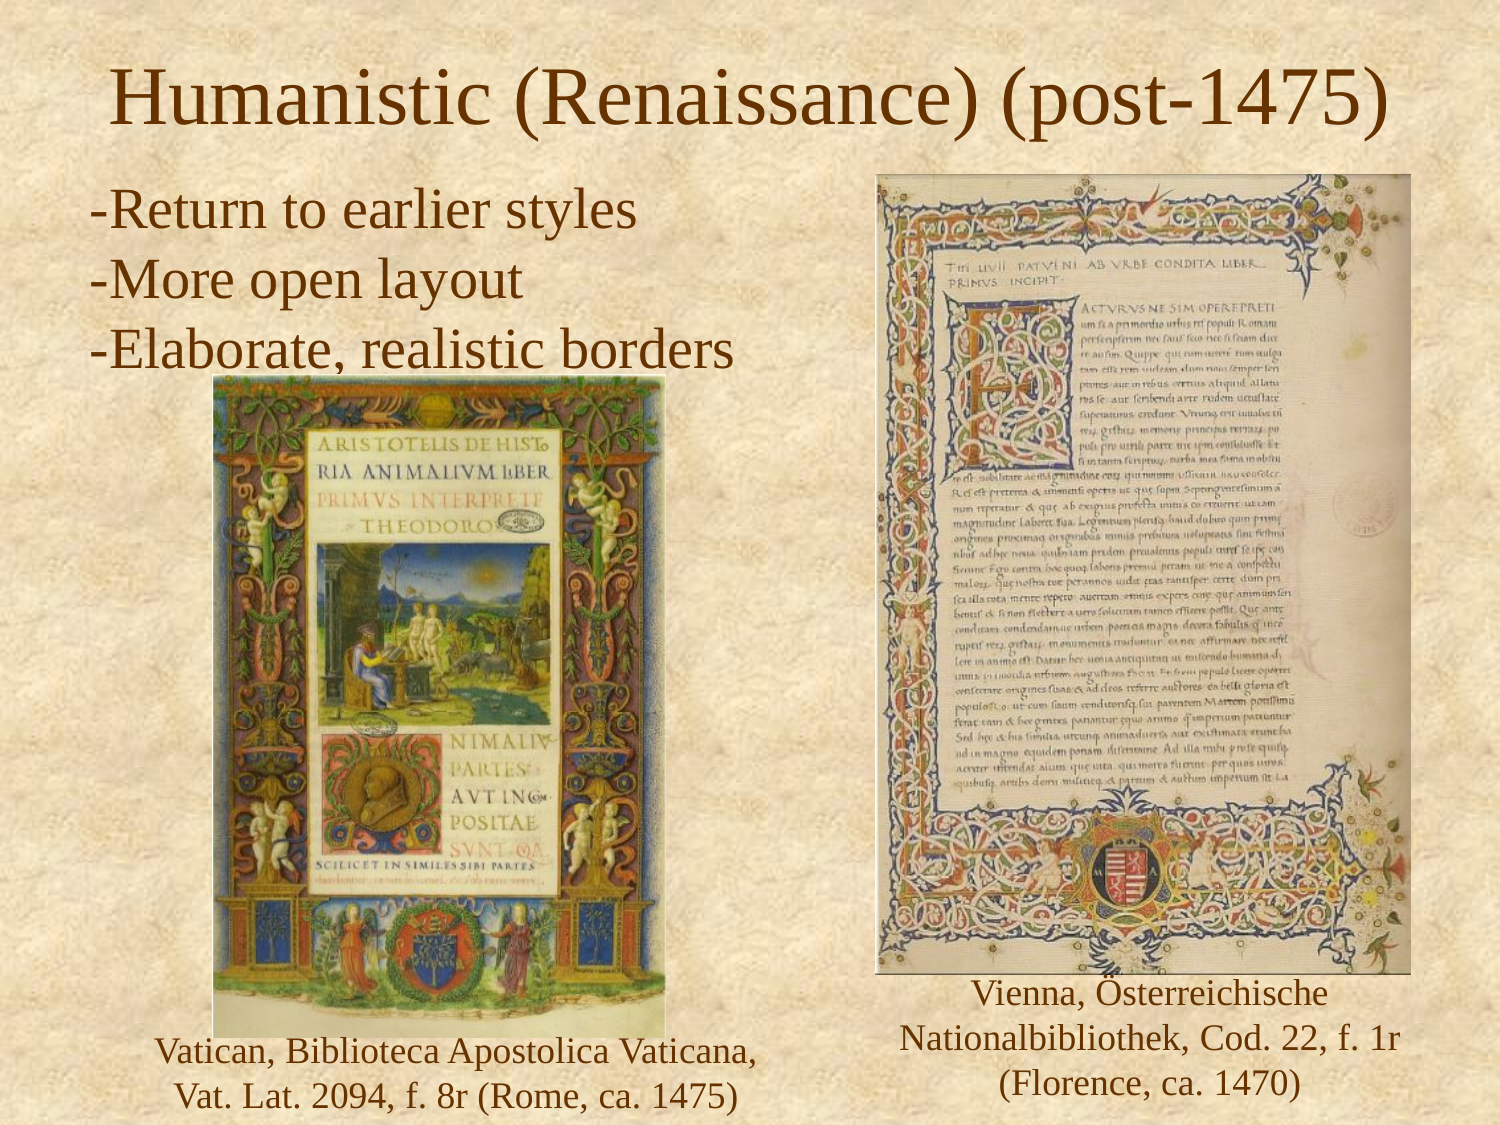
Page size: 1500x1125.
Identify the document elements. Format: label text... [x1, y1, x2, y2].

text_box -Return to earlier styles -More open layout -Elaborate, realistic borders [74, 162, 1275, 388]
text_box Vatican, Biblioteca Apostolica Vaticana, Vat. Lat. 2094, f. 8r (Rome, ca. 1475) [112, 1018, 800, 1124]
text_box Humanistic (Renaissance) (post-1475) [37, 33, 1463, 149]
picture [0, 0, 1500, 1125]
text_box Vienna, Österreichische Nationalbibliothek, Cod. 22, f. 1r (Florence, ca. 1470) [862, 961, 1438, 1111]
